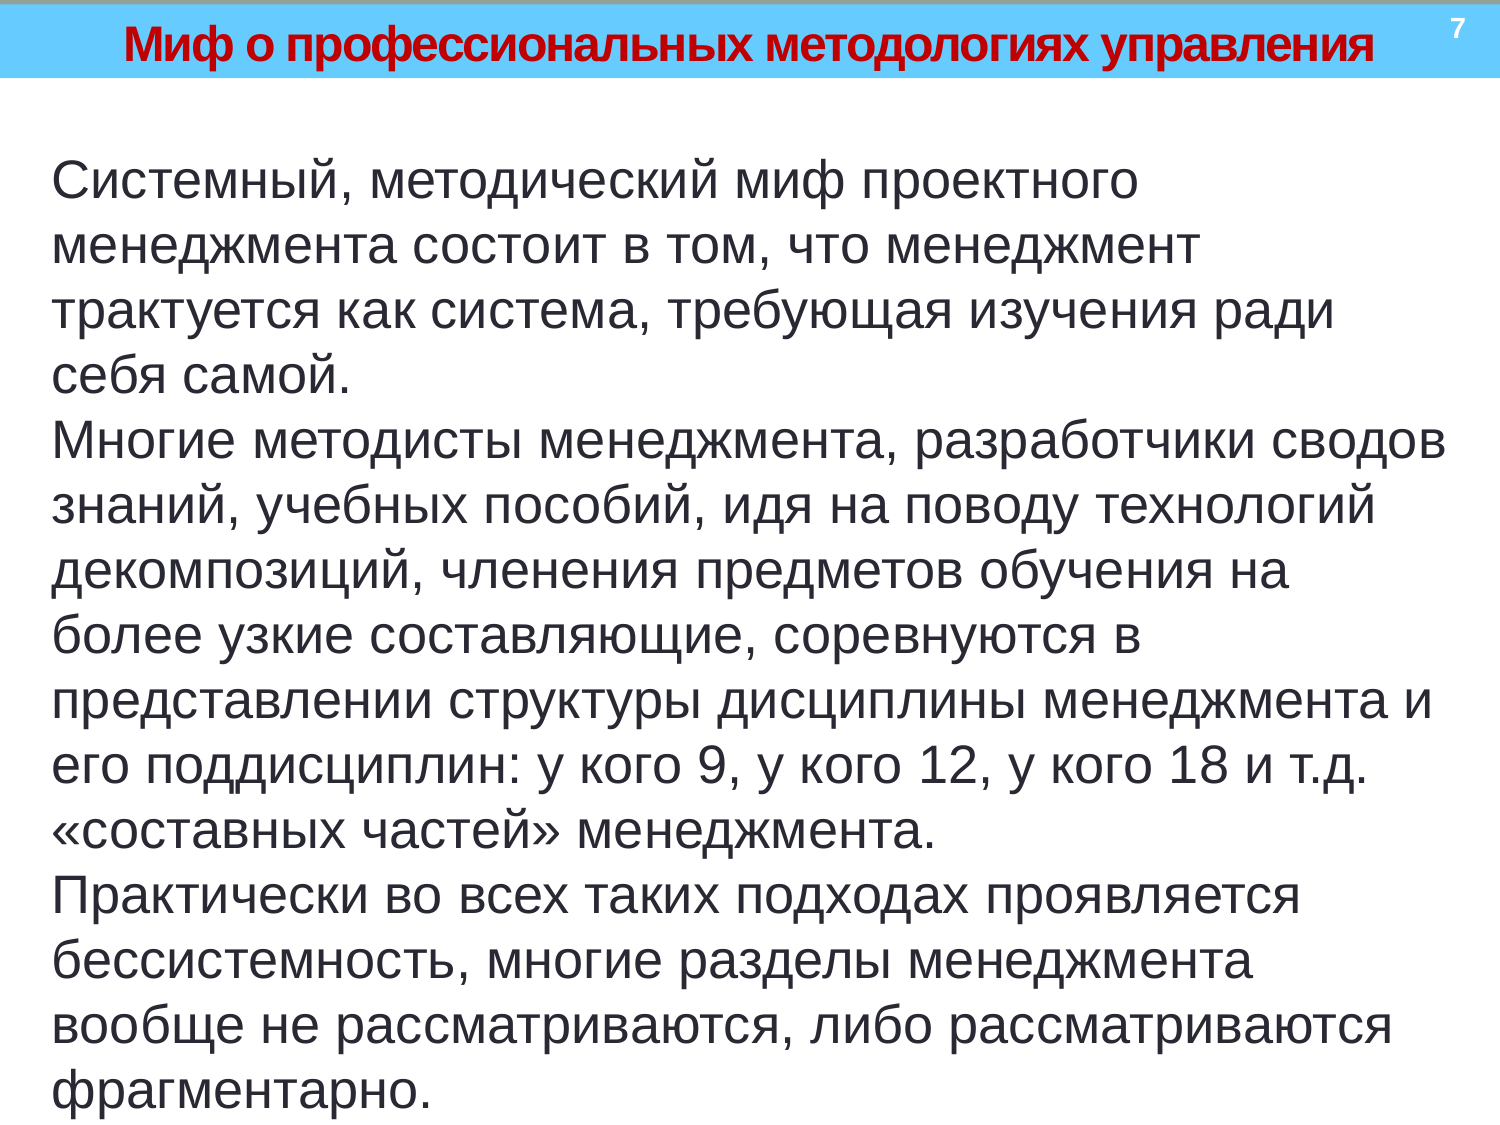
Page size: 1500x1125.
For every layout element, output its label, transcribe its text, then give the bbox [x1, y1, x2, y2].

slide_number 7 [1435, 0, 1484, 54]
text_box Системный, методический миф проектного менеджмента состоит в том, что менеджмент трактуется как система, требующая изучения ради себя самой. Многие методисты менеджмента, разработчики сводов знаний, учебных пособий, идя на поводу технологий декомпозиций, членения предметов обучения на более узкие составляющие, соревнуются в представлении структуры дисциплины менеджмента и его поддисциплин: у кого 9, у кого 12, у кого 18 и т.д. «составных частей» менеджмента. Практически во всех таких подходах проявляется бессистемность, многие разделы менеджмента вообще не рассматриваются, либо рассматриваются фрагментарно. [36, 137, 1467, 1125]
title Миф о профессиональных методологиях управления [0, 4, 1500, 79]
